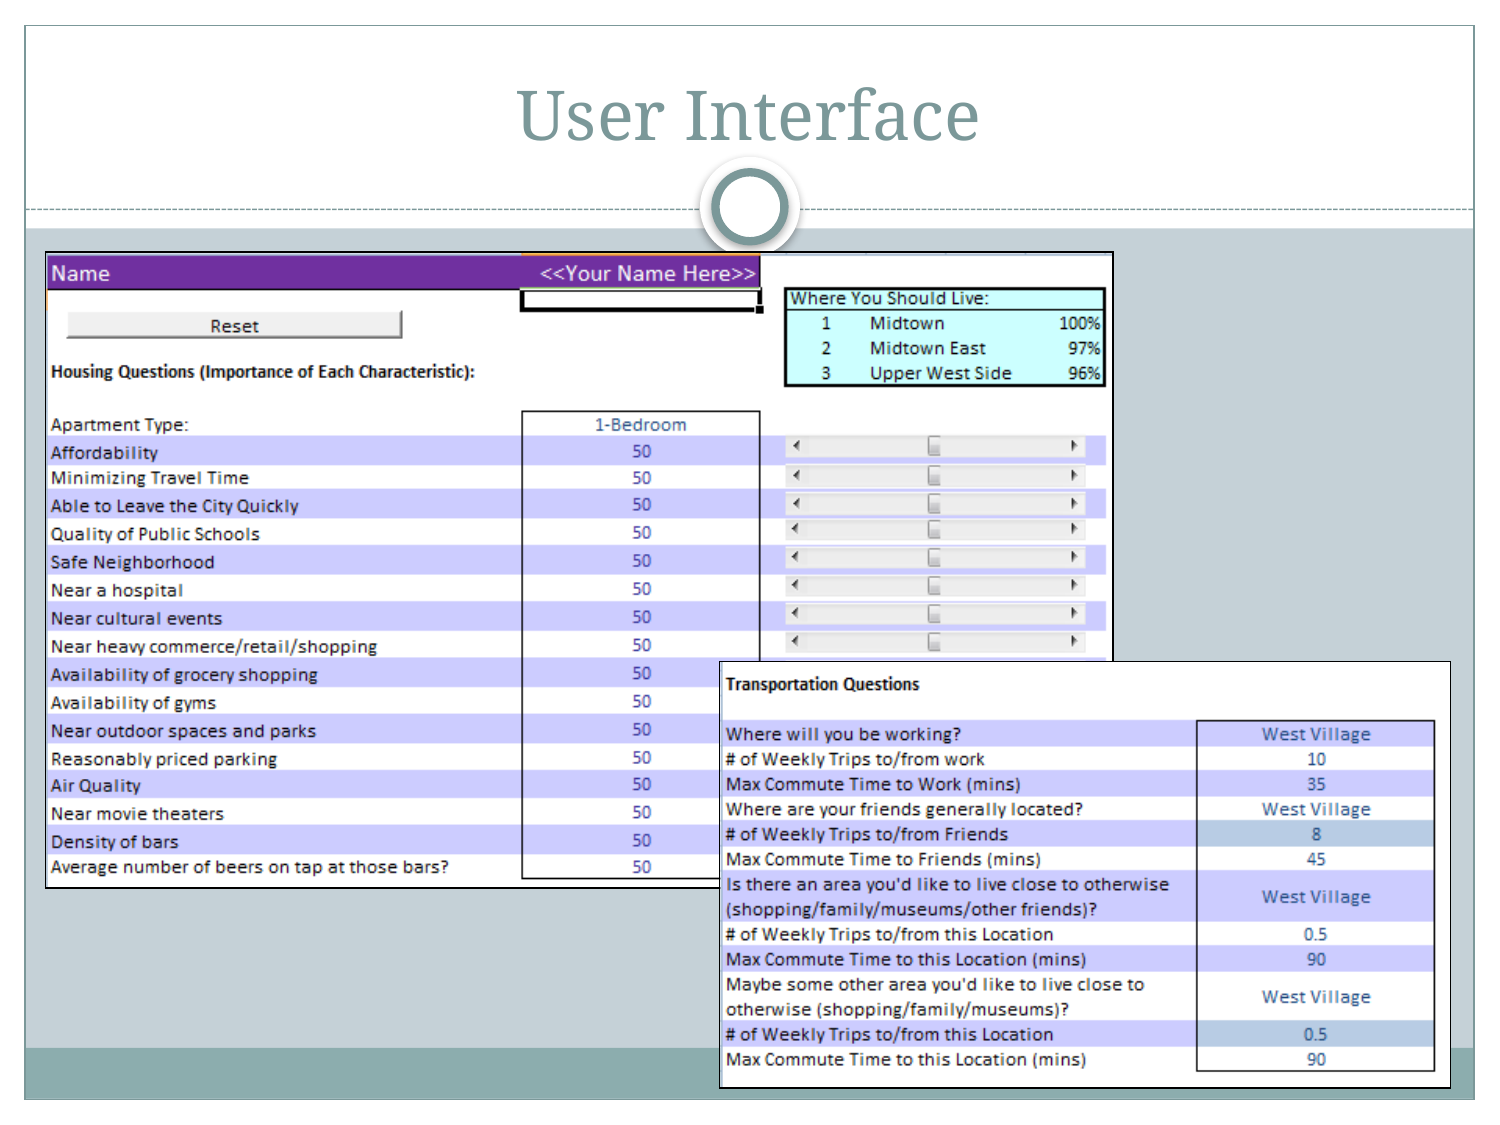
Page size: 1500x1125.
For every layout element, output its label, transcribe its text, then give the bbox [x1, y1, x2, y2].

picture [45, 252, 1451, 1088]
title User Interface [49, 37, 1450, 162]
